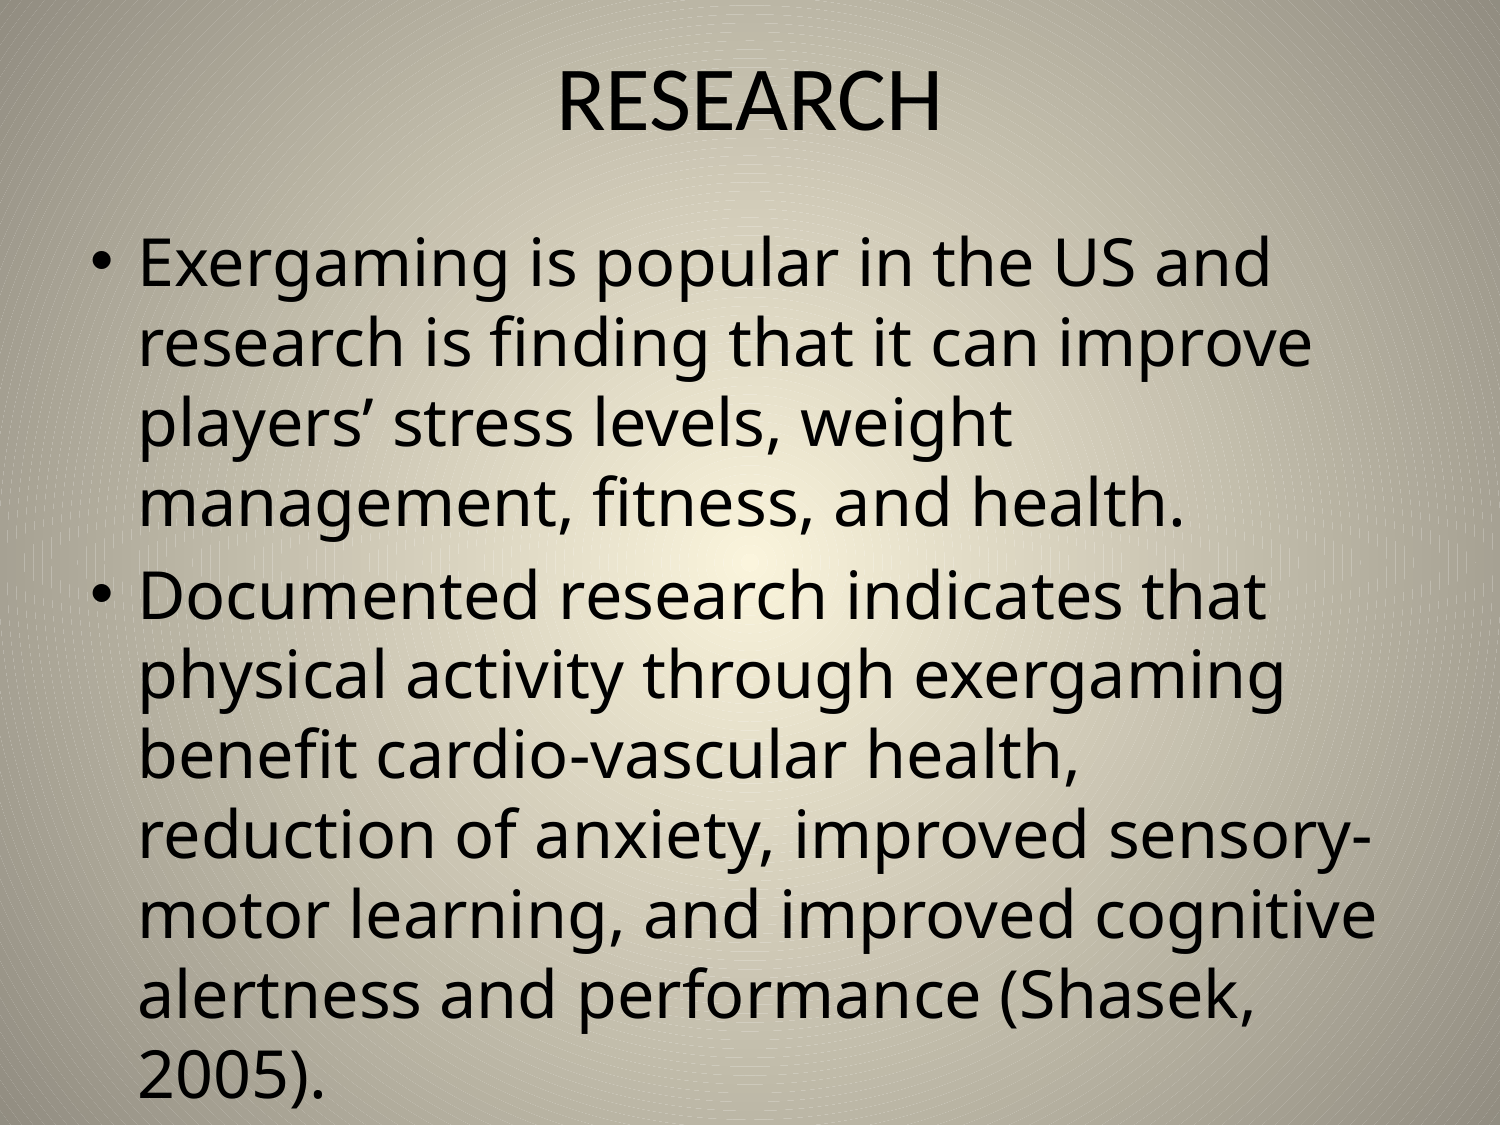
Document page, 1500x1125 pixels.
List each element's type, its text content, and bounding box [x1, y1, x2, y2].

title RESEARCH [75, 0, 1425, 188]
list Exergaming is popular in the US and research is finding that it can improve players’ stress levels, weight management, fitness, and health. Documented research indicates that physical activity through exergaming benefit cardio-vascular health, reduction of anxiety, improved sensory-motor learning, and improved cognitive alertness and performance (Shasek, 2005). [75, 212, 1425, 1125]
